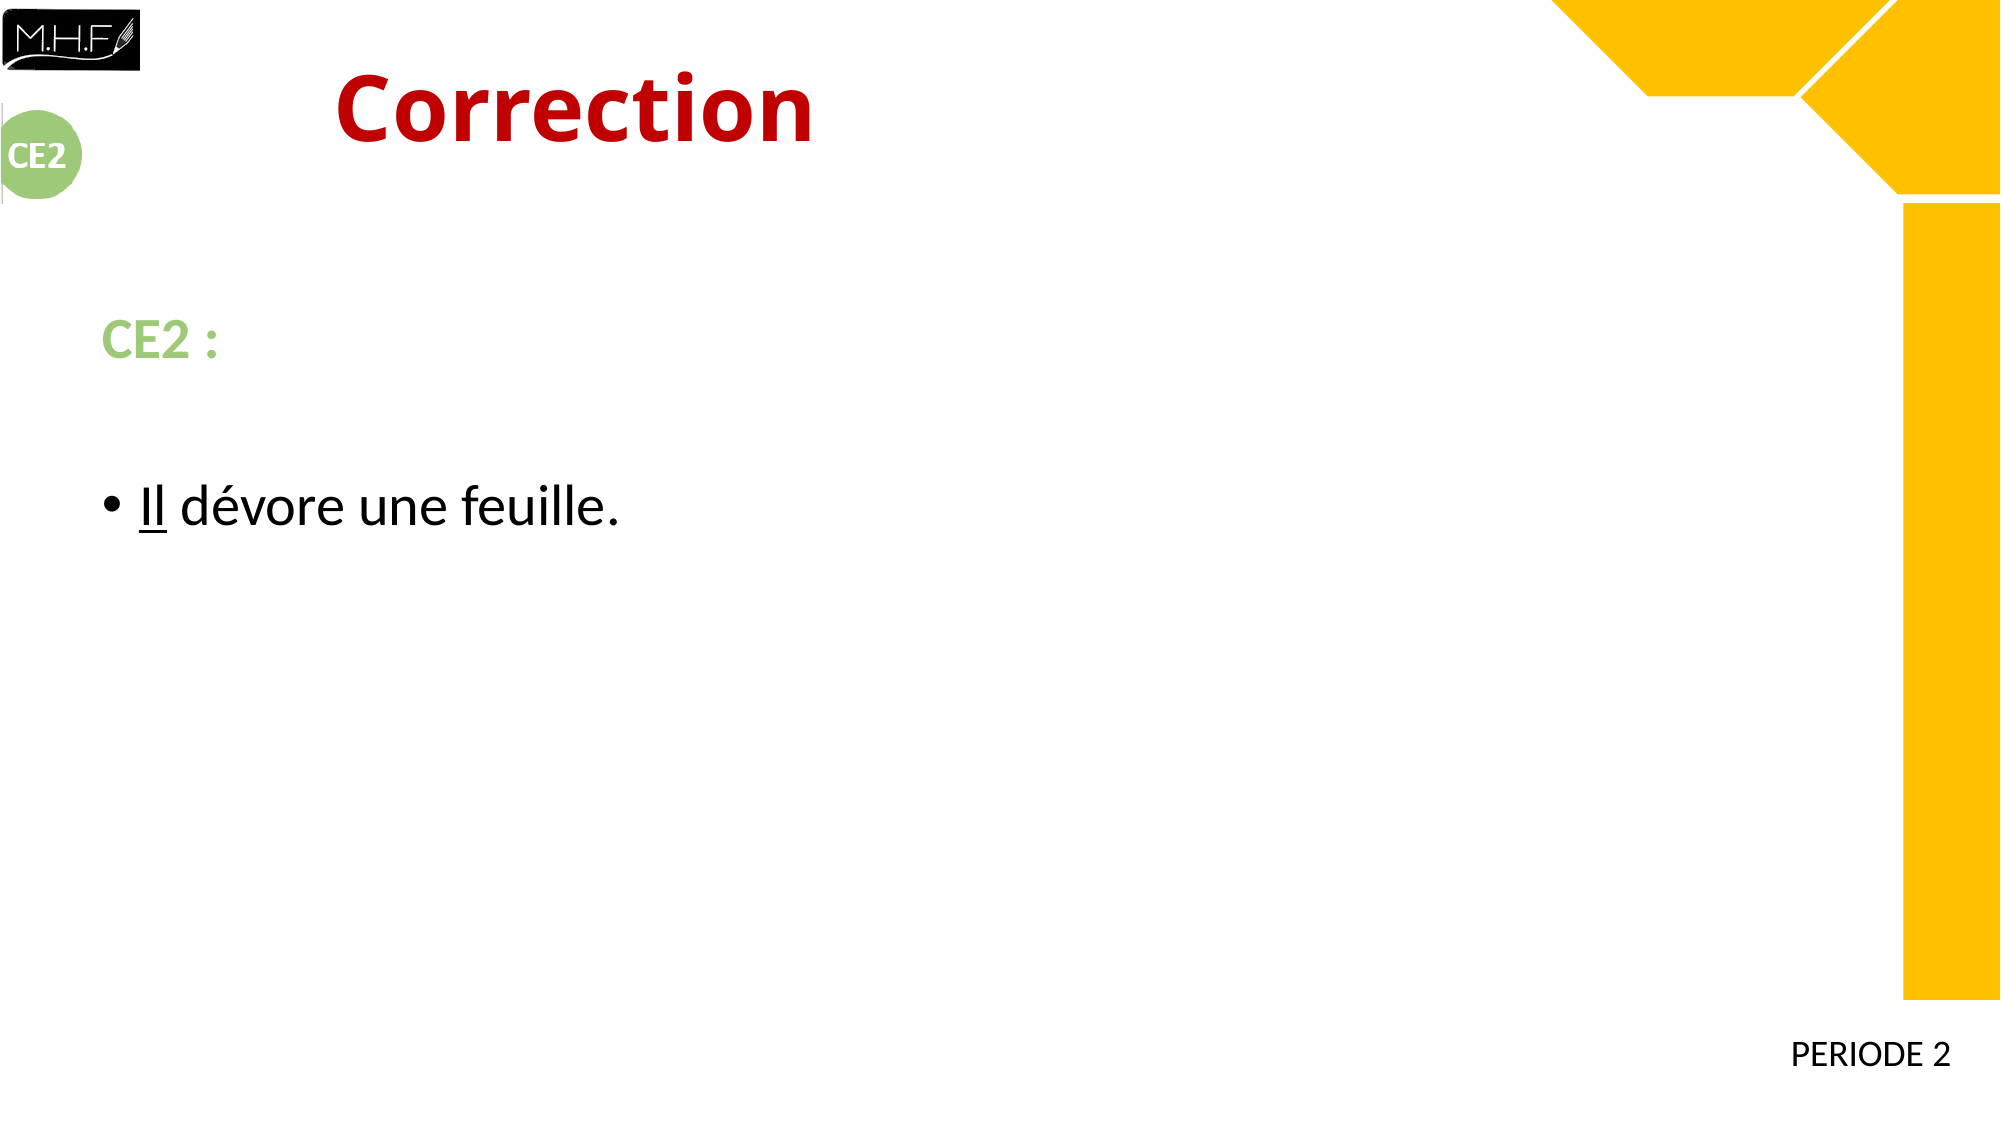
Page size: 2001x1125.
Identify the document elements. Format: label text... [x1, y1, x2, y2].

text_box PERIODE 2 [1362, 1021, 1967, 1125]
title Correction [318, 3, 1865, 221]
list CE2 : Il dévore une feuille. [86, 300, 897, 1015]
text_box [1902, 202, 2000, 1001]
picture [0, 103, 87, 204]
picture [0, 7, 140, 74]
text_box [1799, 0, 2000, 196]
text_box [1549, 0, 1892, 98]
